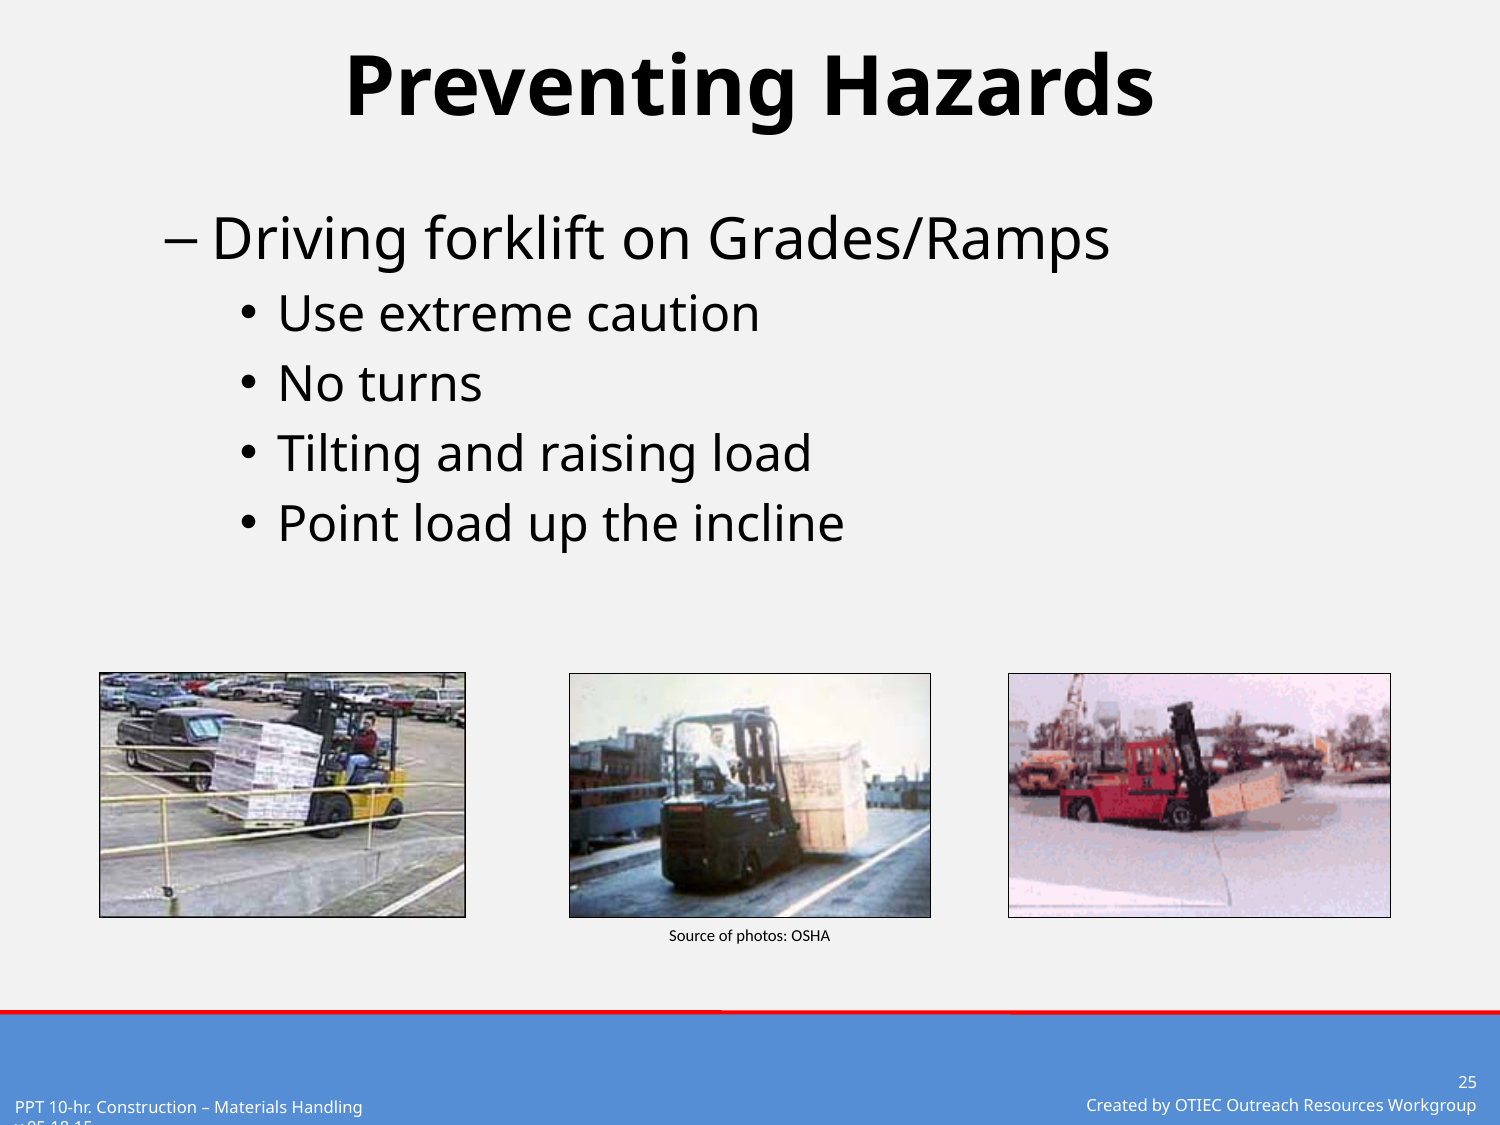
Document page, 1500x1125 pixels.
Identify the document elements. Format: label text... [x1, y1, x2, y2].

picture [1008, 672, 1392, 918]
picture [99, 672, 466, 918]
text_box Source of photos: OSHA [606, 926, 894, 952]
picture [569, 672, 931, 918]
title Preventing Hazards [75, 24, 1425, 213]
list Driving forklift on Grades/Ramps Use extreme caution No turns Tilting and raising load Point load up the incline [75, 193, 1400, 575]
